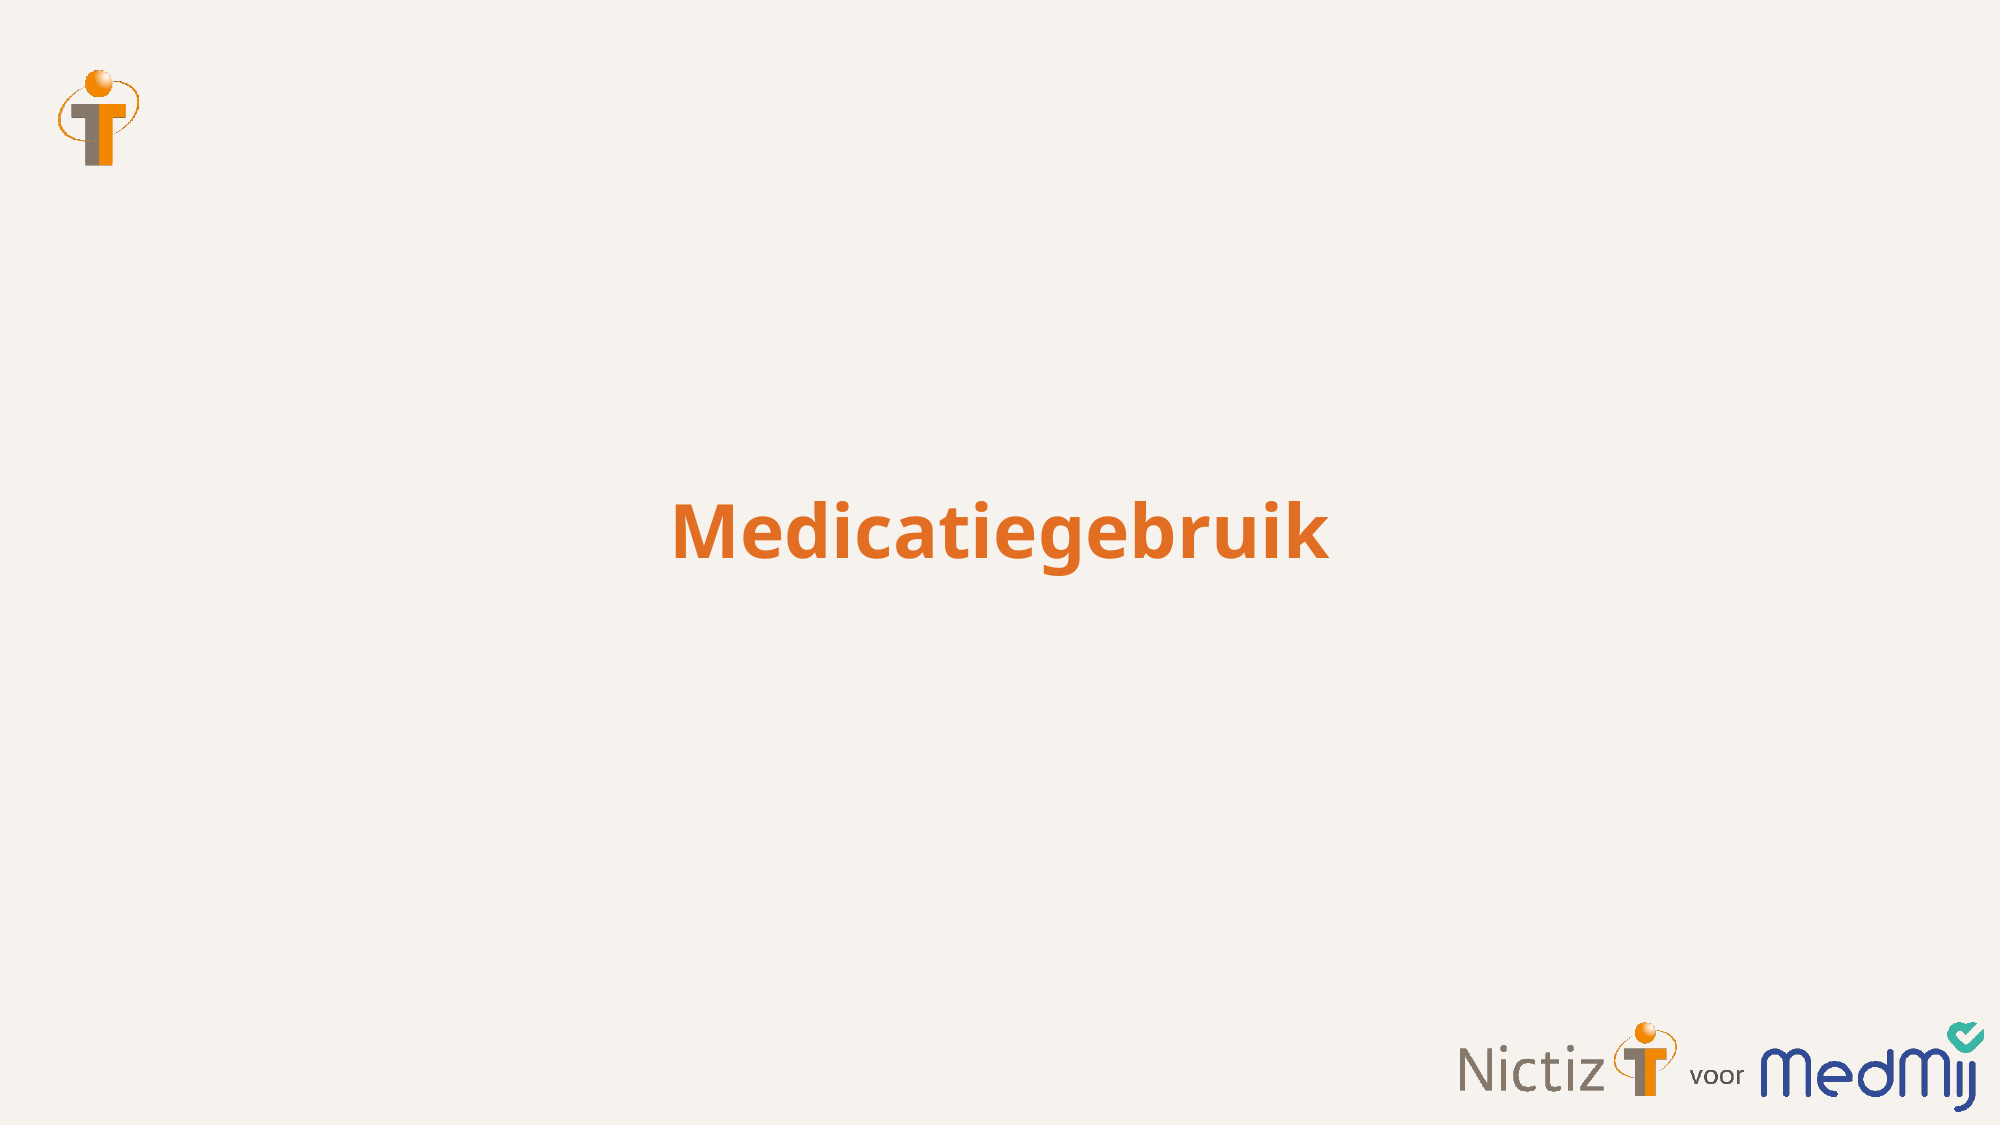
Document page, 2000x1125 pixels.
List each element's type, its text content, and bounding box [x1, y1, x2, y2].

picture [1457, 1019, 1988, 1113]
picture [50, 66, 151, 187]
title Medicatiegebruik [155, 386, 1844, 848]
